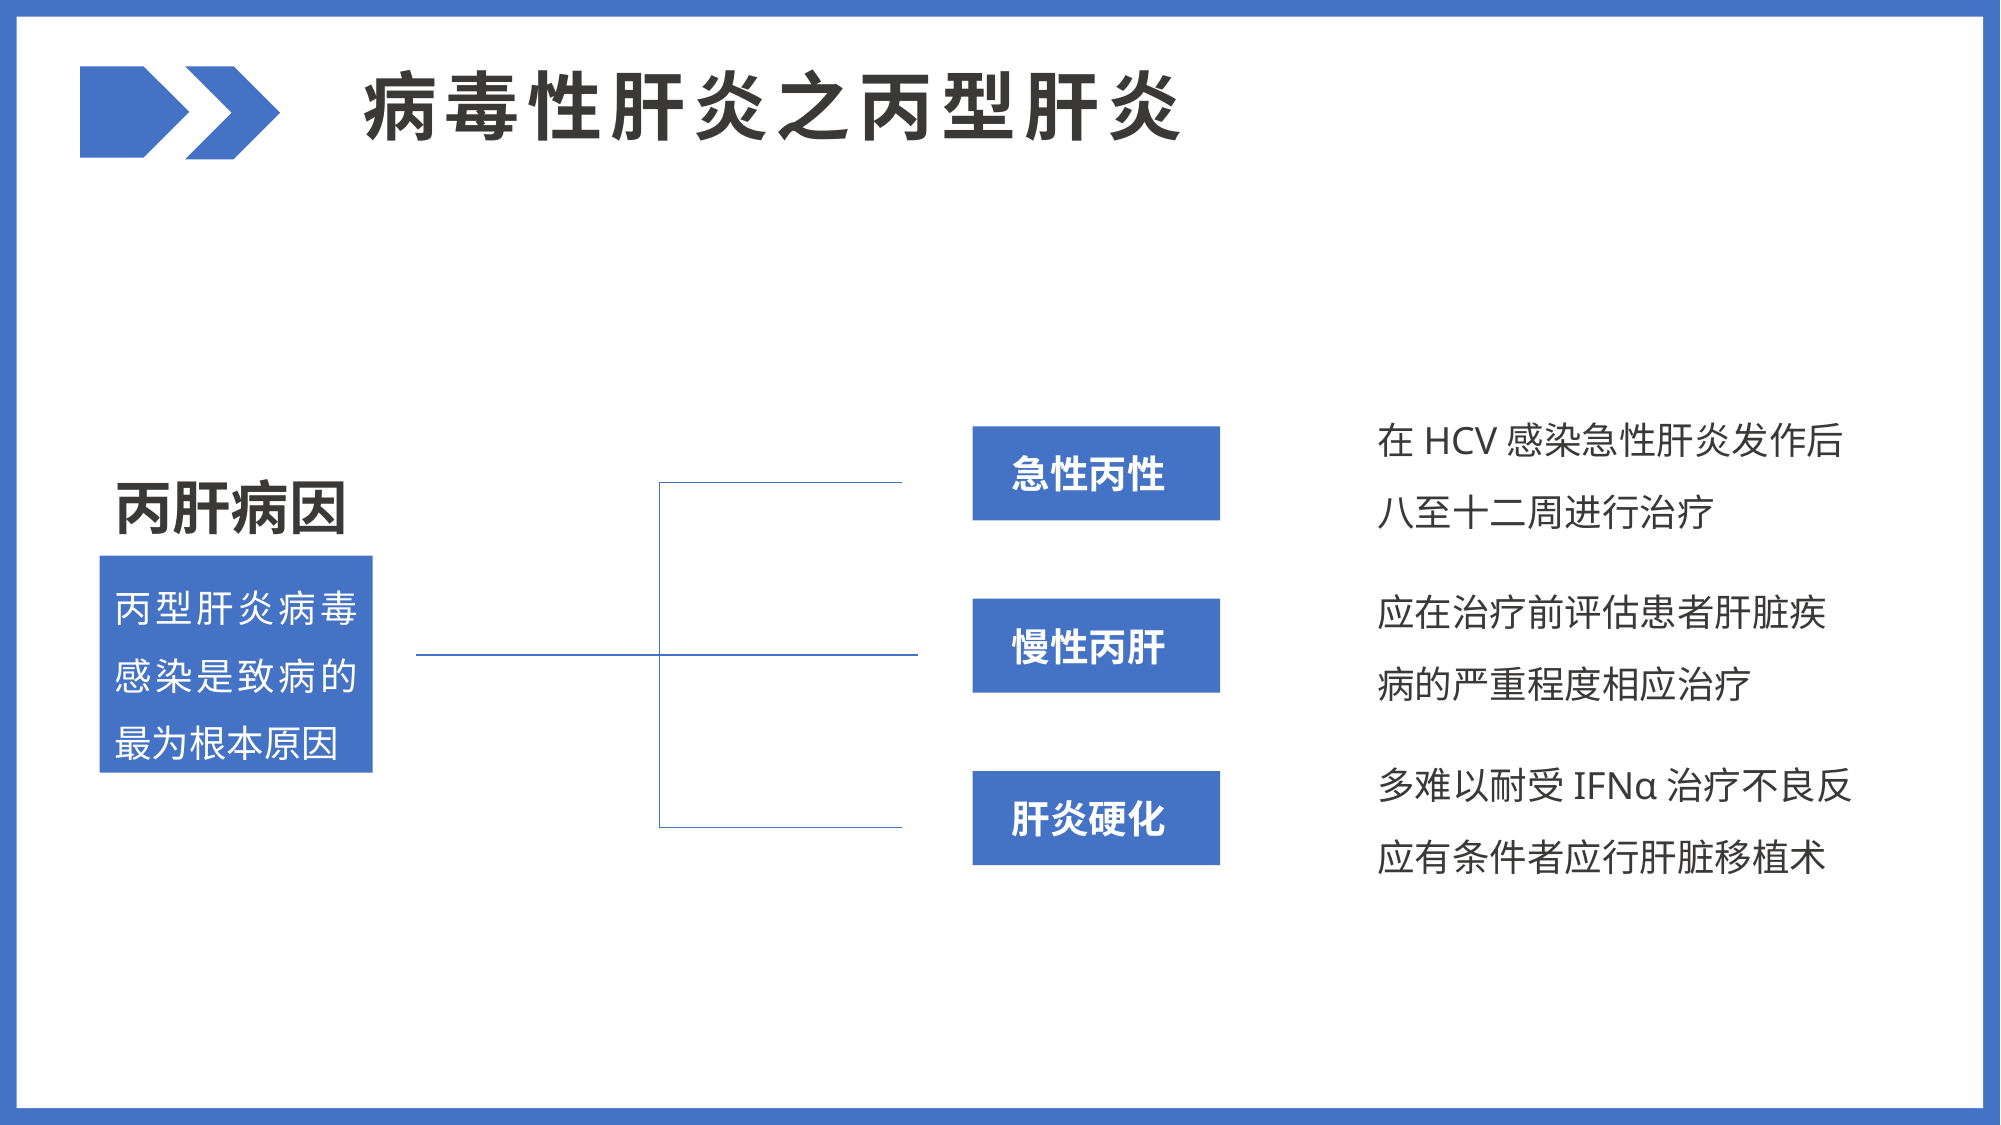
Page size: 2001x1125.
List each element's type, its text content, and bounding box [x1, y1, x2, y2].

text_box 病毒性肝炎之丙型肝炎 [347, 52, 1286, 157]
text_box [99, 370, 1899, 866]
